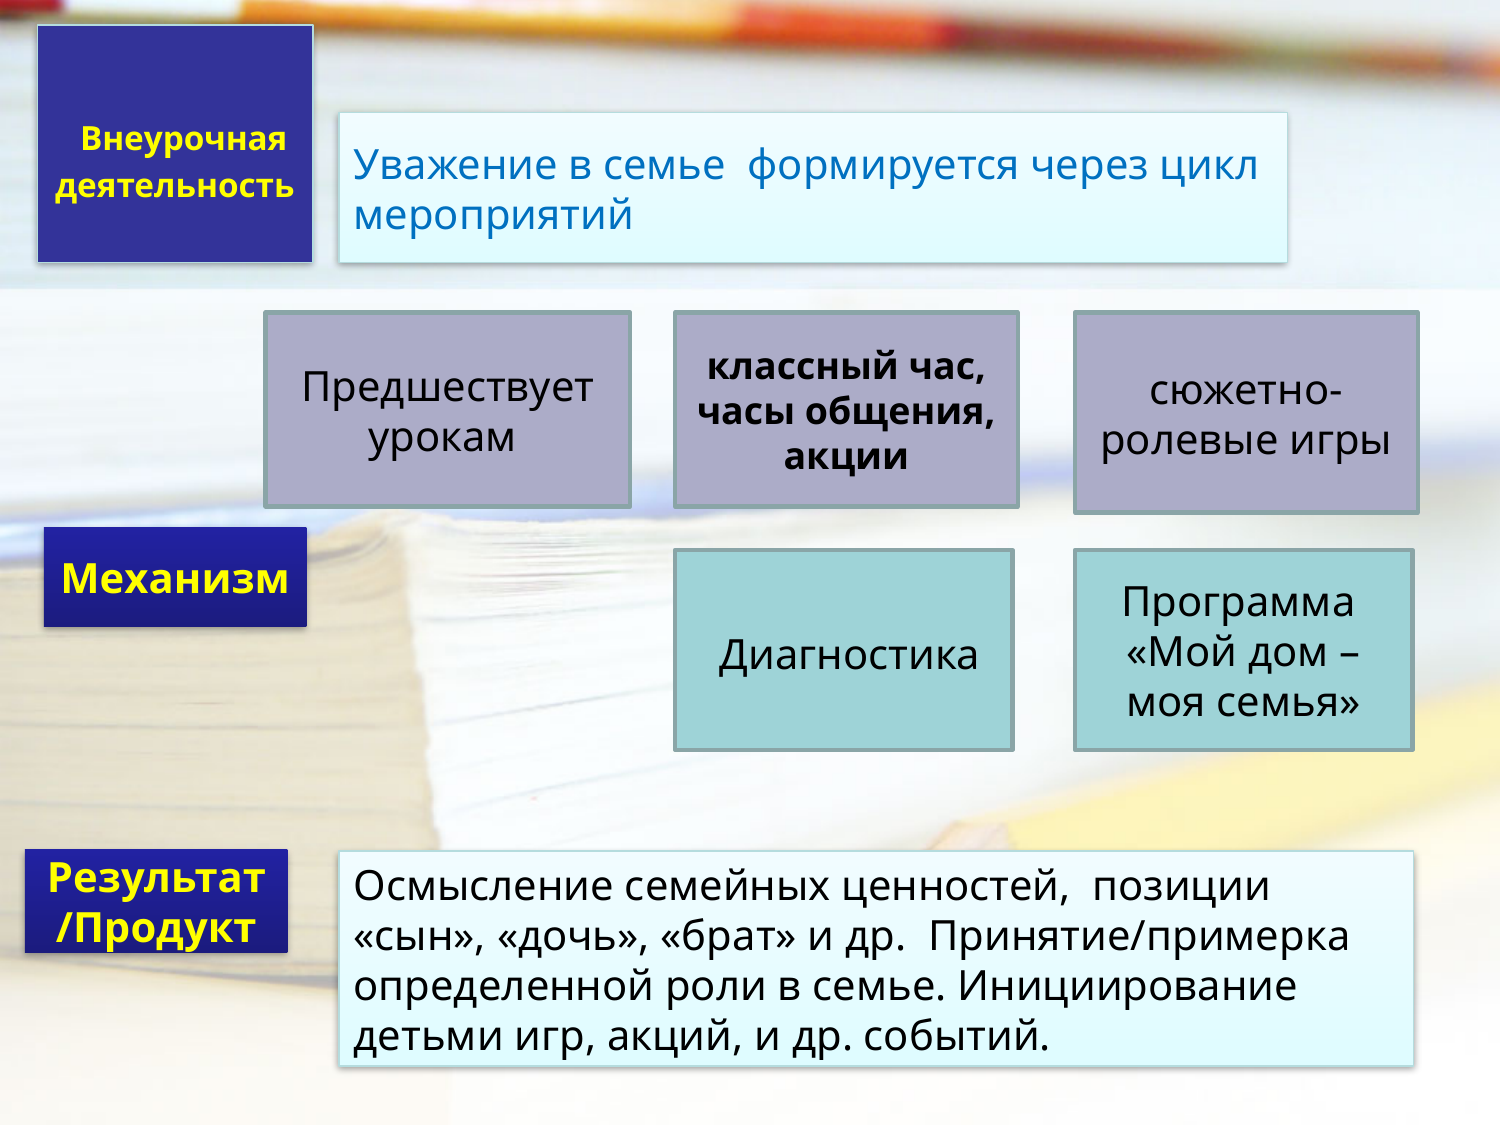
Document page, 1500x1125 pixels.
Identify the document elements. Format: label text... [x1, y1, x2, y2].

text_box Диагностика [673, 548, 1015, 752]
text_box Механизм [43, 527, 307, 627]
text_box Результат/Продукт [24, 849, 288, 953]
text_box Внеурочная деятельность [37, 24, 314, 263]
text_box Уважение в семье формируется через цикл мероприятий [338, 112, 1288, 263]
text_box сюжетно-ролевые игры [1073, 310, 1420, 515]
text_box классный час, часы общения, акции [673, 310, 1020, 509]
text_box Программа «Мой дом –моя семья» [1073, 548, 1415, 752]
picture [0, 0, 1500, 1125]
text_box Осмысление семейных ценностей, позиции «сын», «дочь», «брат» и др. Принятие/примерка определенной роли в семье. Инициирование детьми игр, акций, и др. событий. [338, 850, 1414, 1067]
text_box Предшествует урокам [263, 310, 632, 509]
